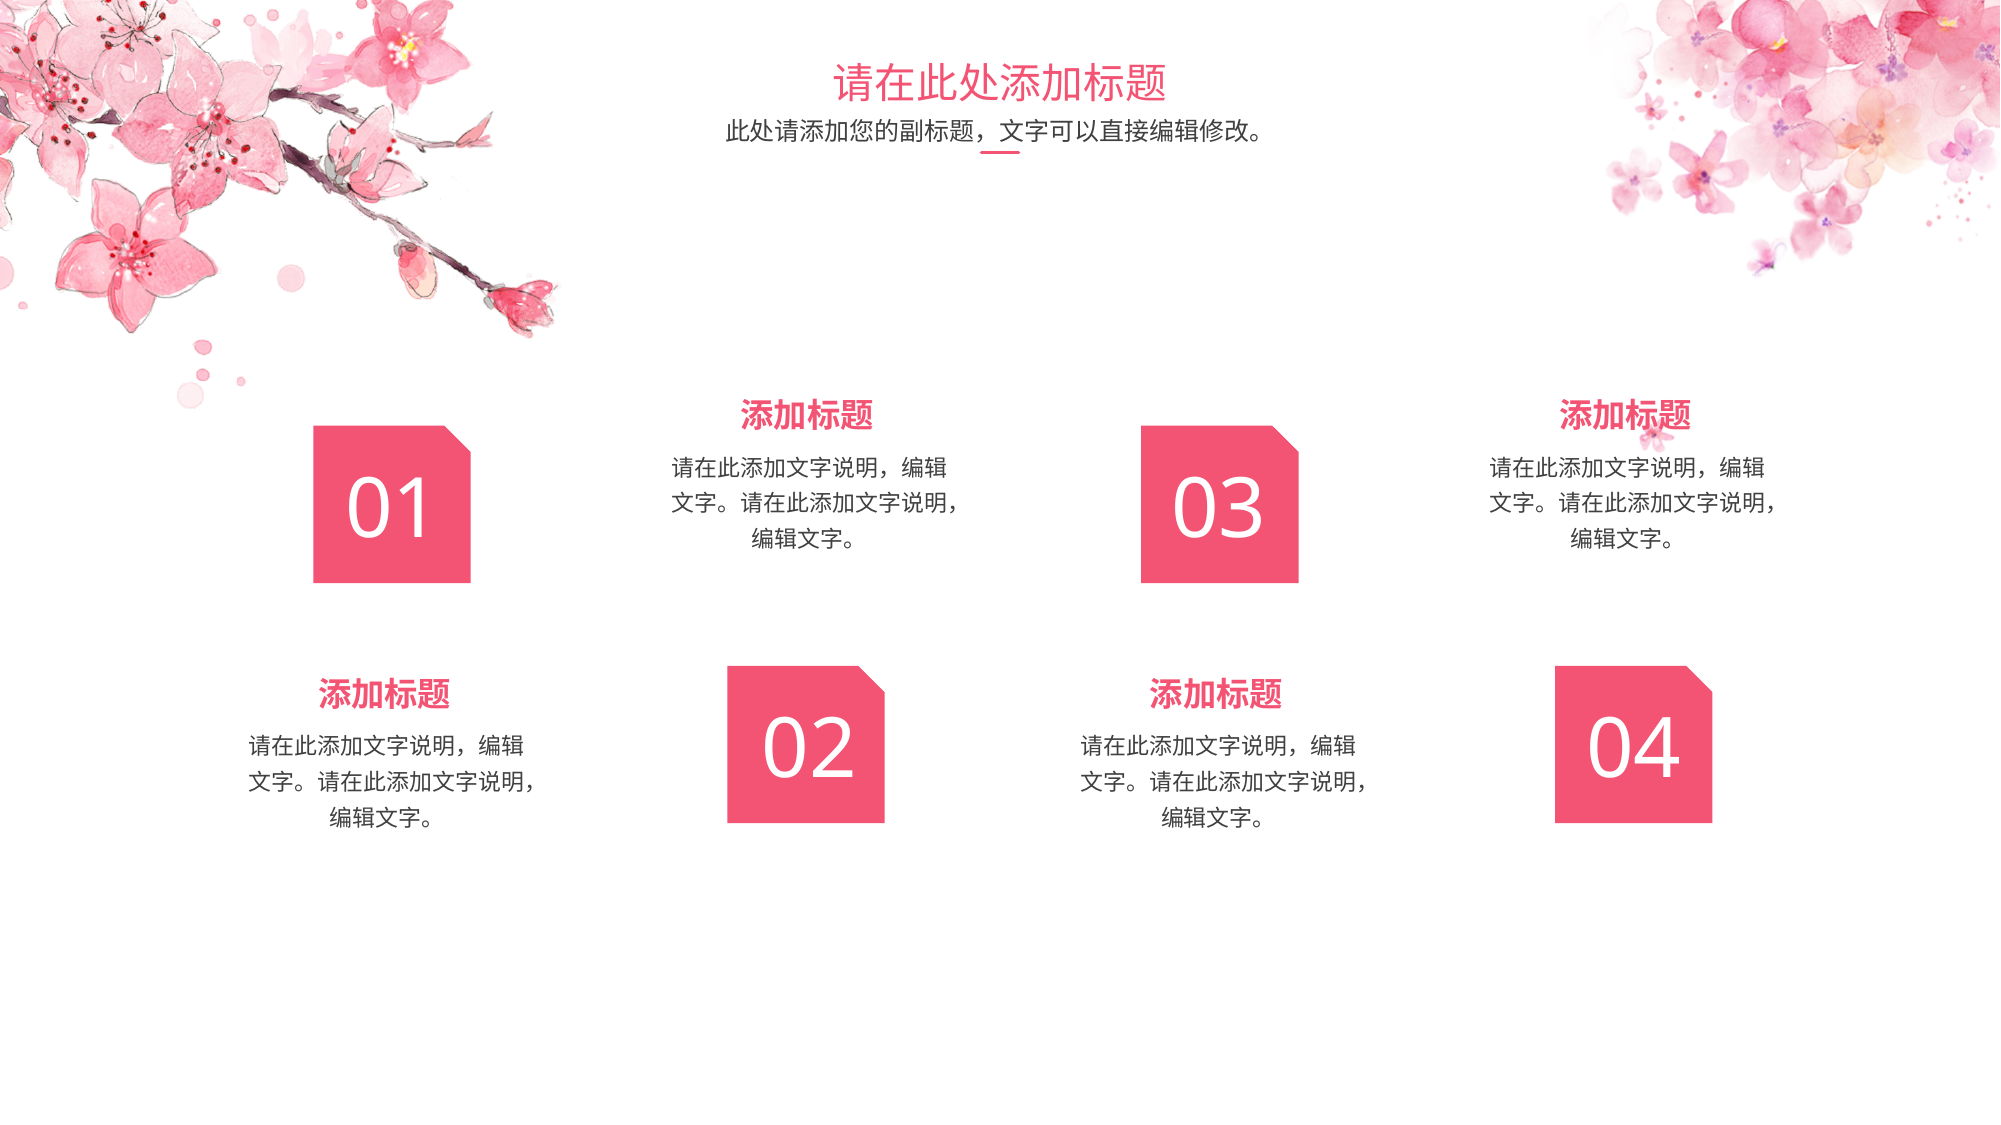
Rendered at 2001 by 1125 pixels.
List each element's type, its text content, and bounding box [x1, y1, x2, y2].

text_box [1555, 802, 1713, 824]
text_box [313, 425, 465, 446]
picture [0, 0, 679, 411]
picture [1571, 0, 2000, 459]
text_box 01 [300, 446, 486, 562]
text_box 02 [716, 686, 902, 802]
text_box 添加标题 [292, 665, 477, 716]
text_box 请在此添加文字说明，编辑文字。请在此添加文字说明，编辑文字。 [1056, 716, 1381, 838]
text_box 添加标题 [1124, 665, 1309, 716]
text_box [1555, 665, 1707, 686]
text_box 添加标题 [1533, 387, 1571, 437]
text_box 请在此添加文字说明，编辑文字。请在此添加文字说明，编辑文字。 [1465, 437, 1791, 560]
text_box [1141, 425, 1293, 446]
text_box [1141, 562, 1299, 584]
text_box [313, 562, 471, 584]
text_box 03 [1126, 446, 1311, 562]
text_box 请在此添加文字说明，编辑文字。请在此添加文字说明，编辑文字。 [224, 716, 549, 838]
text_box 添加标题 [714, 387, 900, 437]
text_box 请在此处添加标题 [818, 49, 1182, 98]
text_box 此处请添加您的副标题，文字可以直接编辑修改。 [679, 98, 1323, 153]
text_box [727, 802, 885, 824]
text_box 04 [1541, 686, 1727, 802]
text_box [727, 665, 879, 686]
text_box 请在此添加文字说明，编辑文字。请在此添加文字说明，编辑文字。 [646, 437, 972, 560]
